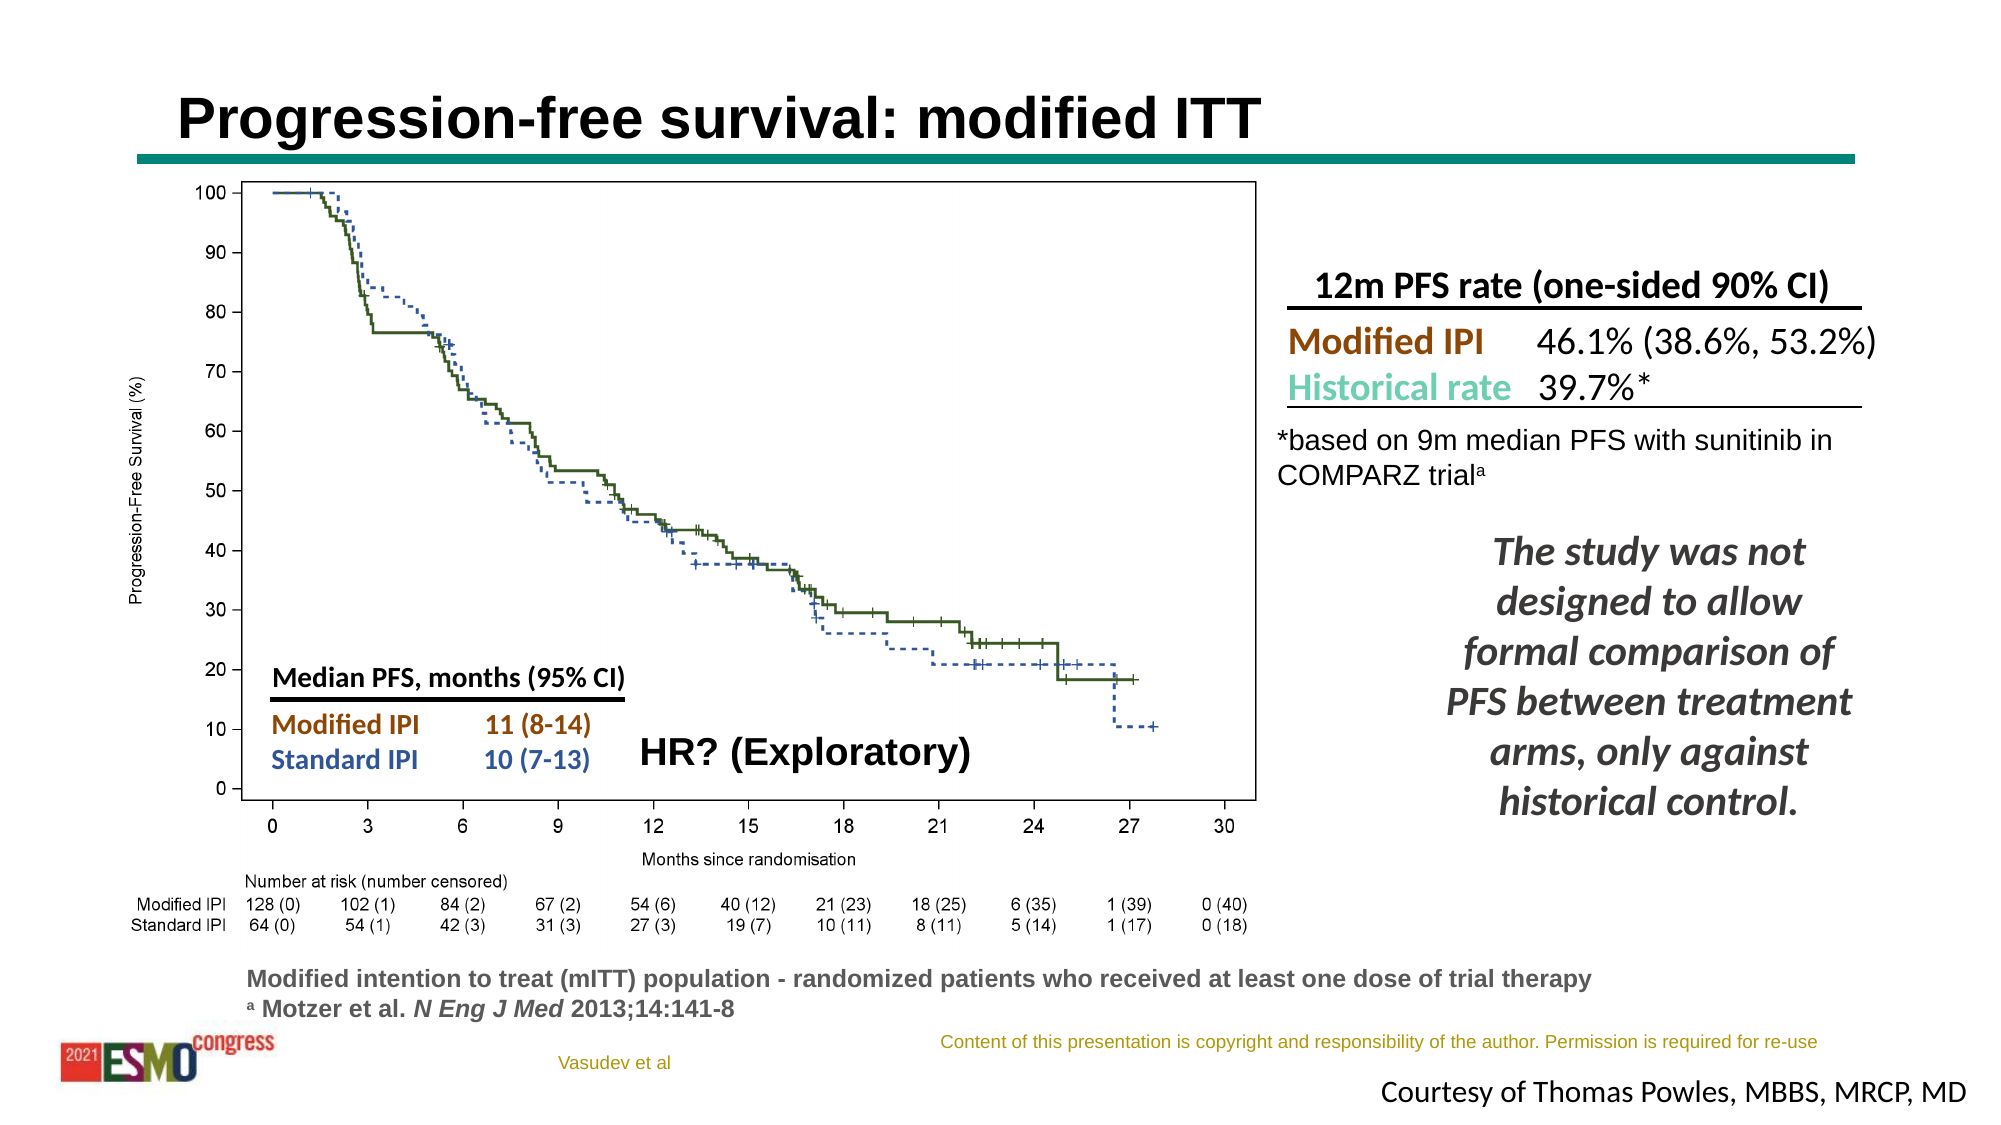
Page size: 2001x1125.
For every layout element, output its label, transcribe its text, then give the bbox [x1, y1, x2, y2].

picture [38, 1020, 288, 1125]
text_box The study was not designed to allow formal comparison of PFS between treatment arms, only against historical control. [1422, 516, 1877, 832]
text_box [256, 650, 728, 784]
text_box Progression-free survival: modified ITT [162, 73, 1603, 158]
text_box Courtesy of Thomas Powles, MBBS, MRCP, MD [979, 1064, 1983, 1117]
text_box *based on 9m median PFS with sunitinib in COMPARZ triala [1277, 423, 1952, 499]
picture [106, 176, 1273, 953]
text_box Content of this presentation is copyright and responsibility of the author. Permission is required for re-use [925, 1022, 1855, 1060]
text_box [1266, 251, 2000, 415]
text_box Modified intention to treat (mITT) population - randomized patients who received at least one dose of trial therapy a Motzer et al. N Eng J Med 2013;14:141-8 [231, 955, 1728, 1031]
text_box Vasudev et al [492, 1050, 686, 1073]
